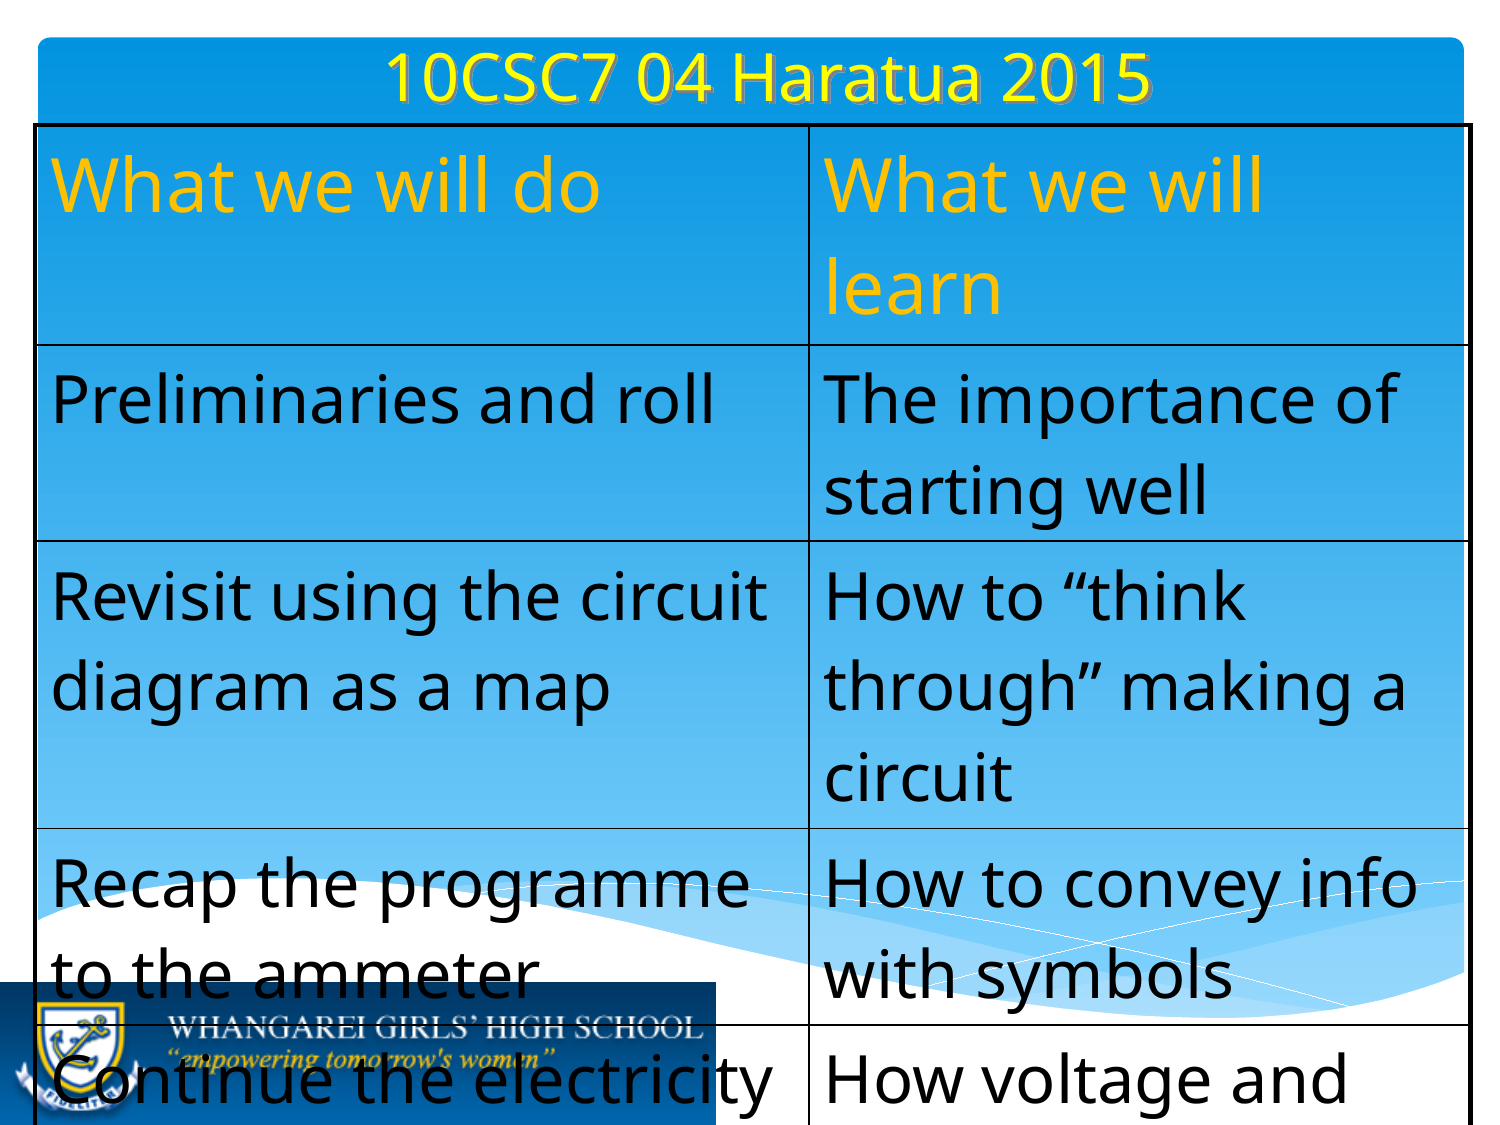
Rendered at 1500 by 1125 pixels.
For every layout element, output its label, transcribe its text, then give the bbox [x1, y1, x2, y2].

table_cell How to “think through” making a circuit [810, 542, 1468, 828]
table_cell How to convey info with symbols [810, 829, 1468, 1024]
table_cell Preliminaries and roll [37, 346, 808, 540]
table_cell Revisit using the circuit diagram as a map [37, 542, 808, 828]
table_cell How voltage and current behave in series and parallel [810, 1026, 1468, 1125]
picture [0, 982, 716, 1125]
table_cell Continue the electricity programme [721, 1026, 808, 1125]
table_header What we will learn [810, 127, 1468, 344]
table_cell The importance of starting well [810, 346, 1468, 540]
text_box 10CSC7 04 Haratua 2015 [162, 24, 1375, 123]
table_header What we will do [37, 127, 808, 344]
table_cell Recap the programme to the ammeter [37, 829, 808, 1024]
